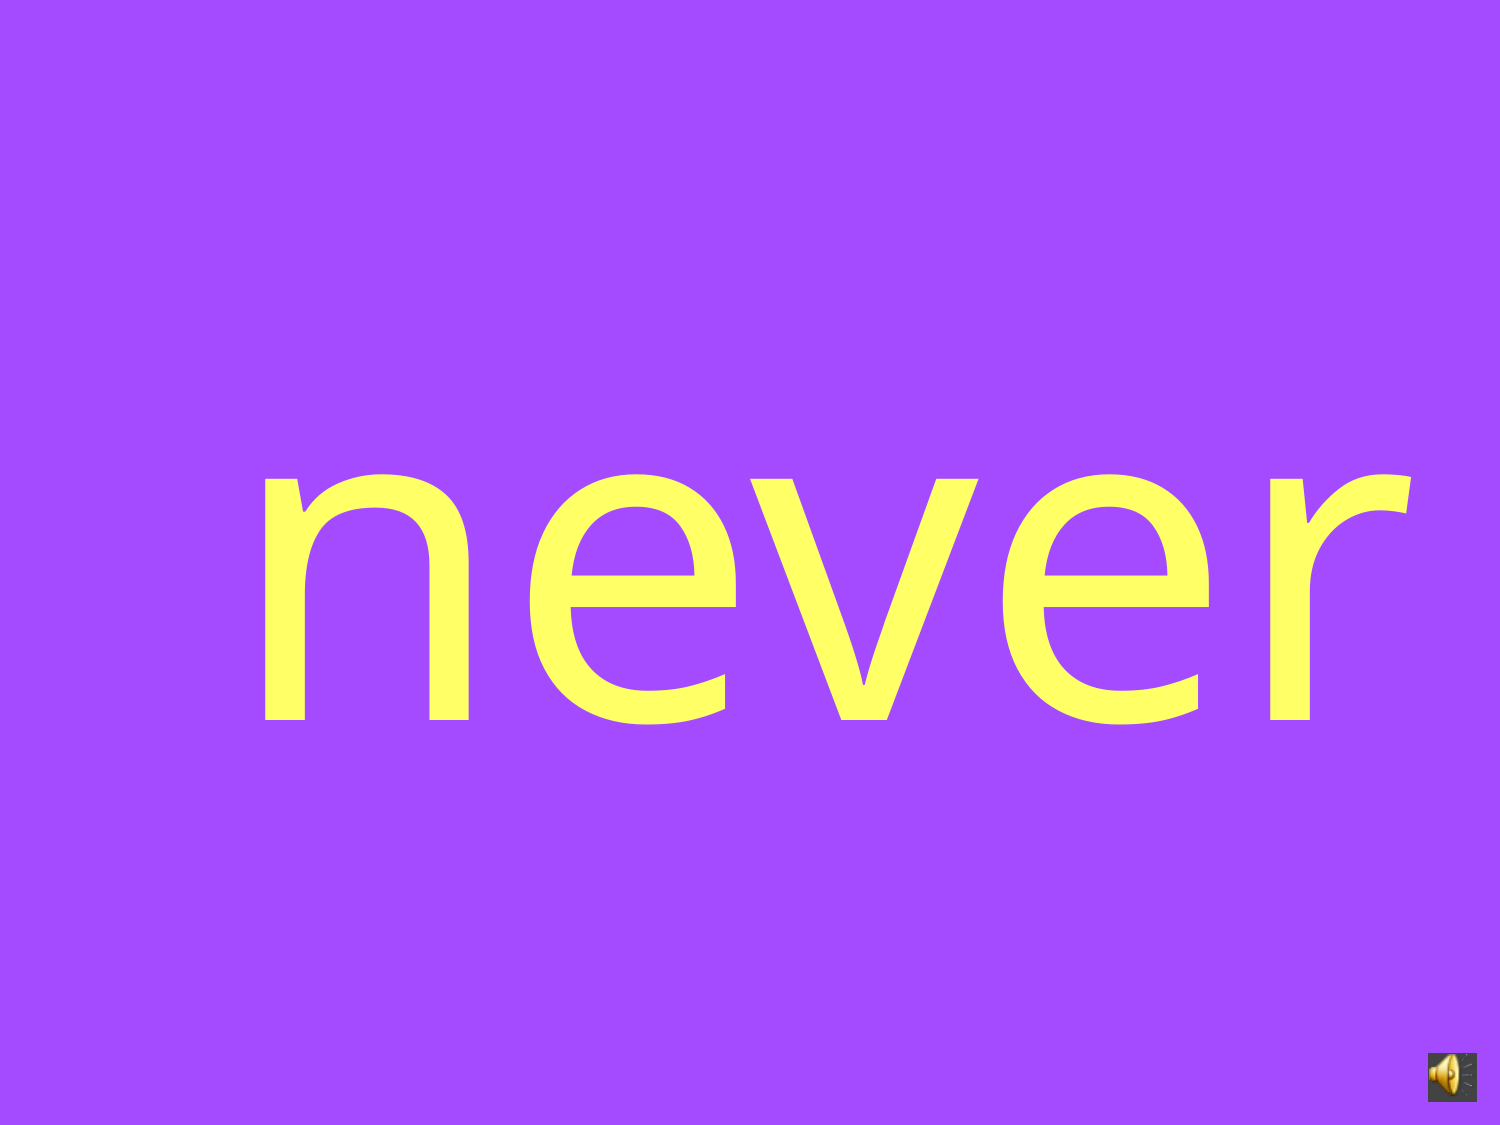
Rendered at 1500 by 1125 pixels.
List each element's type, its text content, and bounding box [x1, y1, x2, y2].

subtitle never [212, 262, 1450, 763]
picture [1427, 1052, 1478, 1103]
